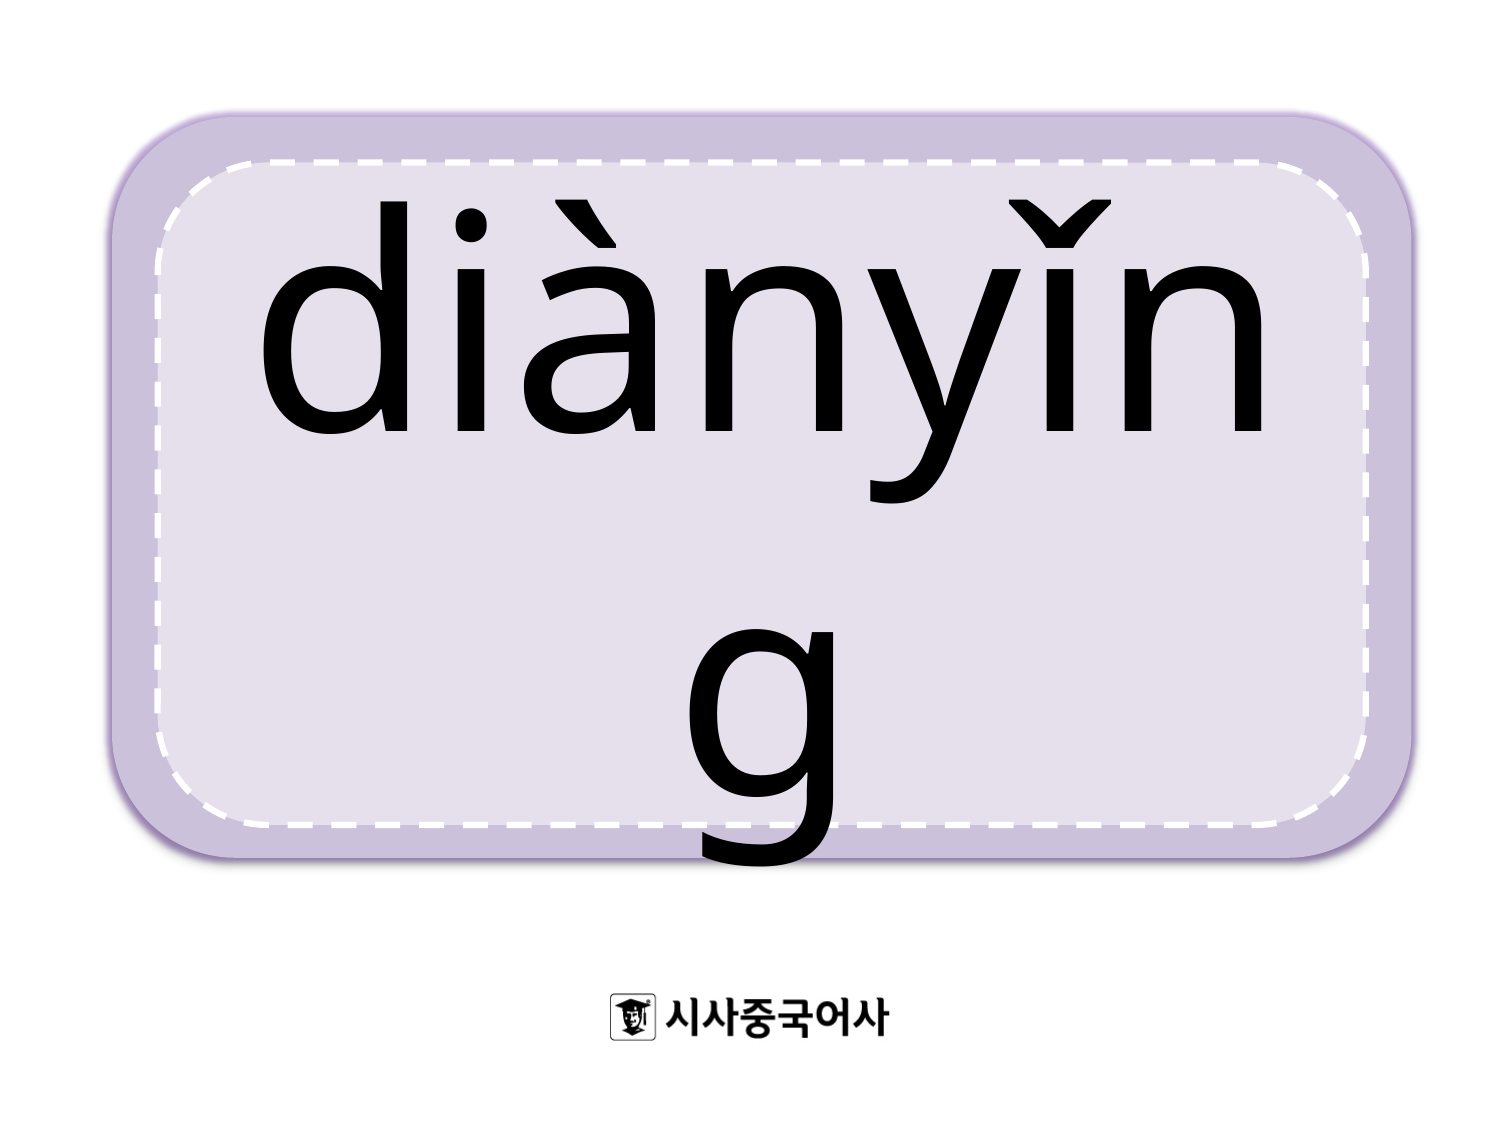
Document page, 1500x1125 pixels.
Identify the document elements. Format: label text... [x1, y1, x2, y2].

text_box diànyǐng [162, 160, 1371, 824]
picture [602, 987, 898, 1047]
